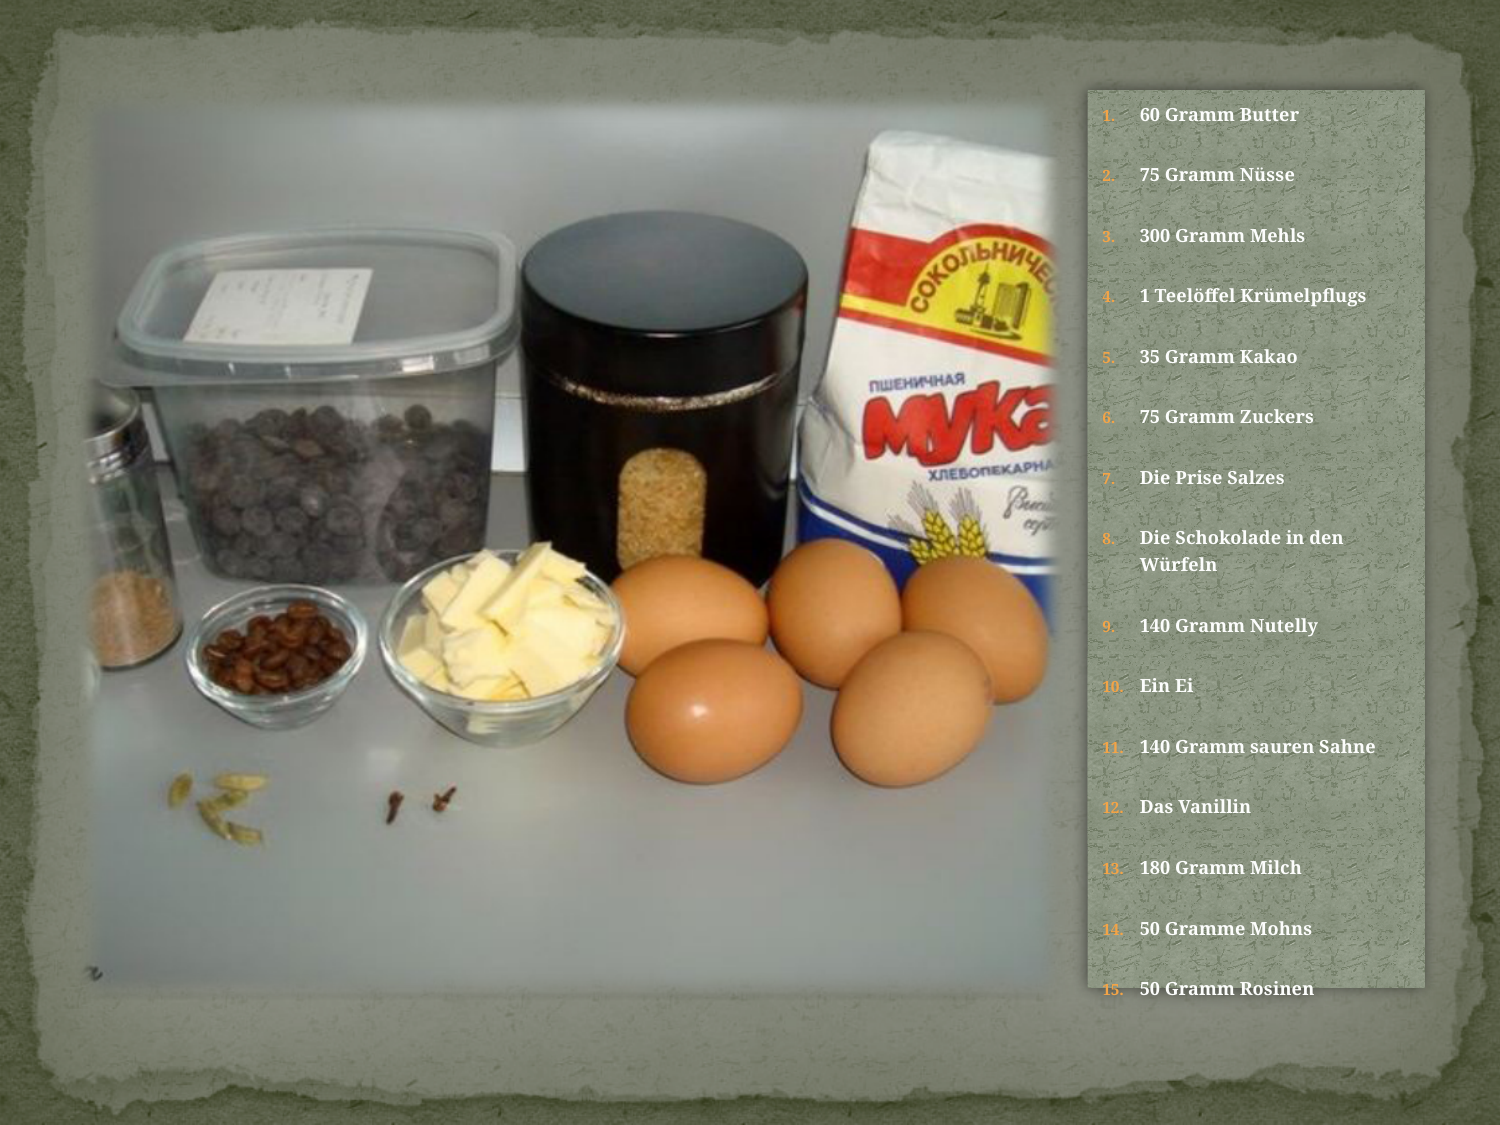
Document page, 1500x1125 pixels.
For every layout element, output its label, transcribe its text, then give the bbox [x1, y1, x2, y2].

list 60 Gramm Butter 75 Gramm Nüsse 300 Gramm Mehls 1 Teelöffel Krümelpflugs 35 Gramm Kakao 75 Gramm Zuckers Die Prise Salzes Die Schokolade in den Würfeln 140 Gramm Nutelly Ein Ei 140 Gramm sauren Sahne Das Vanillin 180 Gramm Milch 50 Gramme Mohns 50 Gramm Rosinen [1087, 90, 1425, 988]
picture [77, 90, 1063, 1001]
